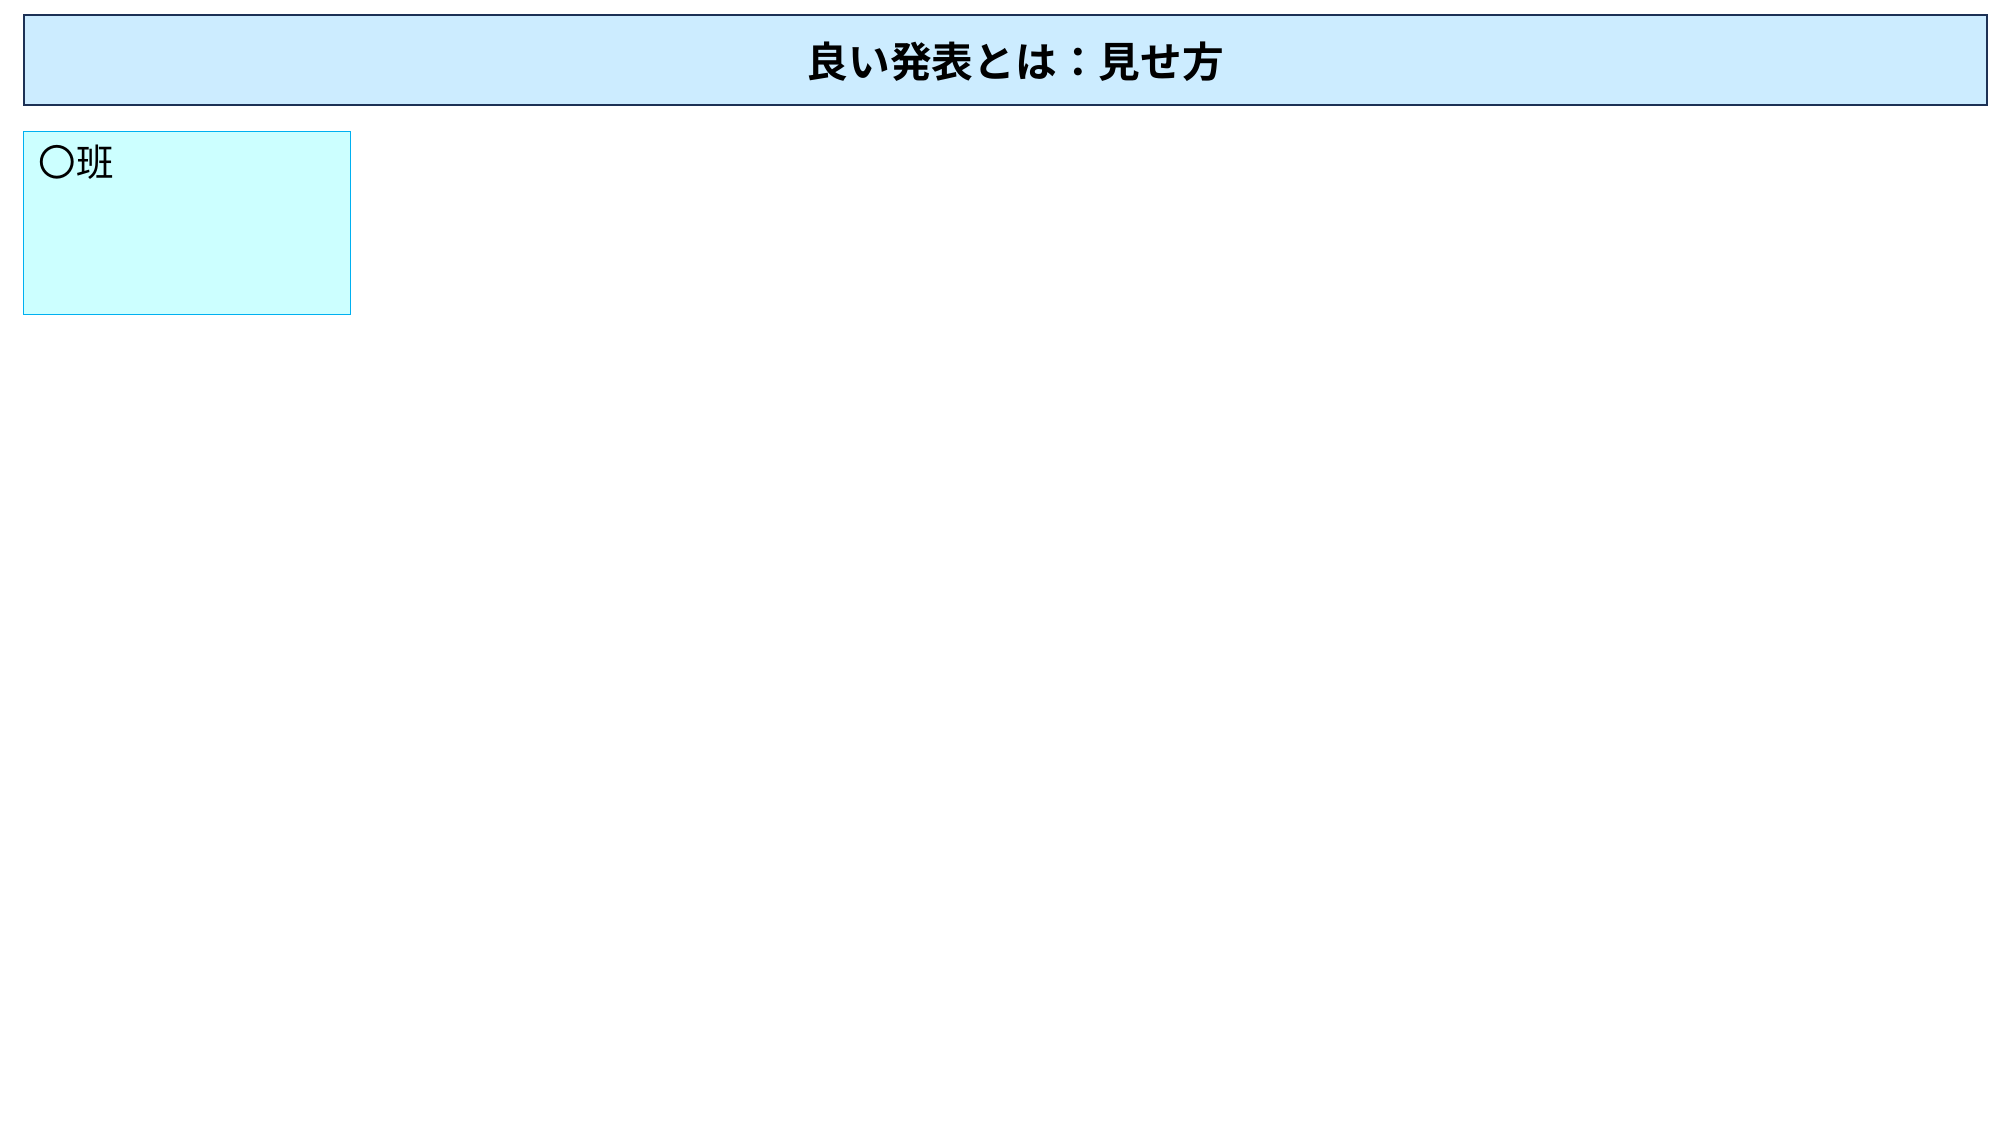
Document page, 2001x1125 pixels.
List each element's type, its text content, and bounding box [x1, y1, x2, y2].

text_box 良い発表とは：見せ方 [23, 14, 1988, 106]
text_box 〇班 [23, 131, 351, 315]
